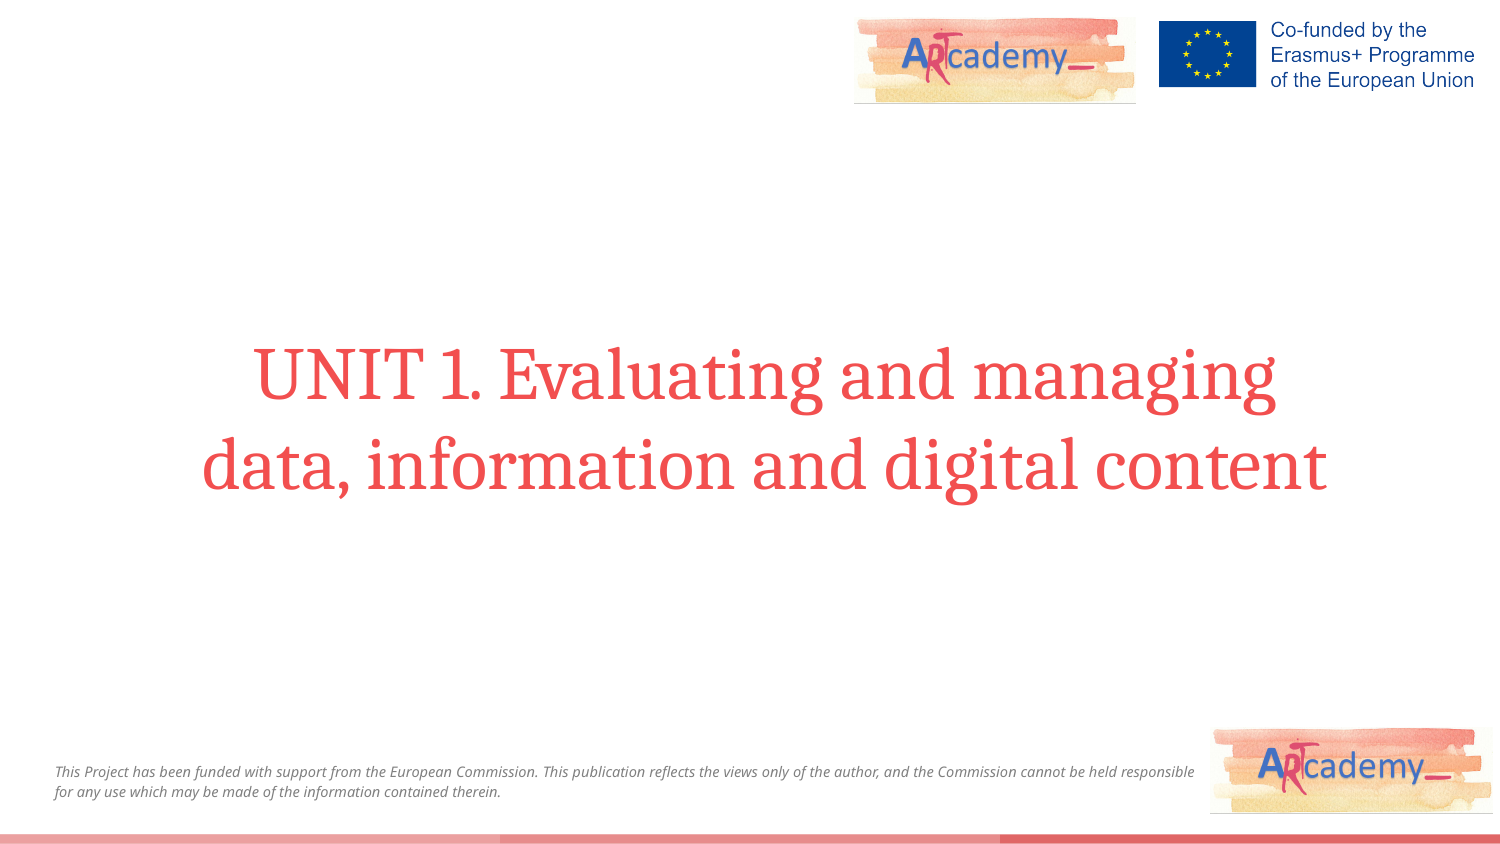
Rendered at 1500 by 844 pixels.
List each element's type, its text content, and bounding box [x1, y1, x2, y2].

picture [854, 0, 1137, 134]
text_box This Project has been funded with support from the European Commission. This publication reflects the views only of the author, and the Commission cannot be held responsible for any use which may be made of the information contained therein. [39, 754, 1205, 799]
picture [1158, 21, 1474, 91]
picture [1210, 709, 1493, 844]
title UNIT 1. Evaluating and managing data, information and digital content [180, 402, 1352, 610]
